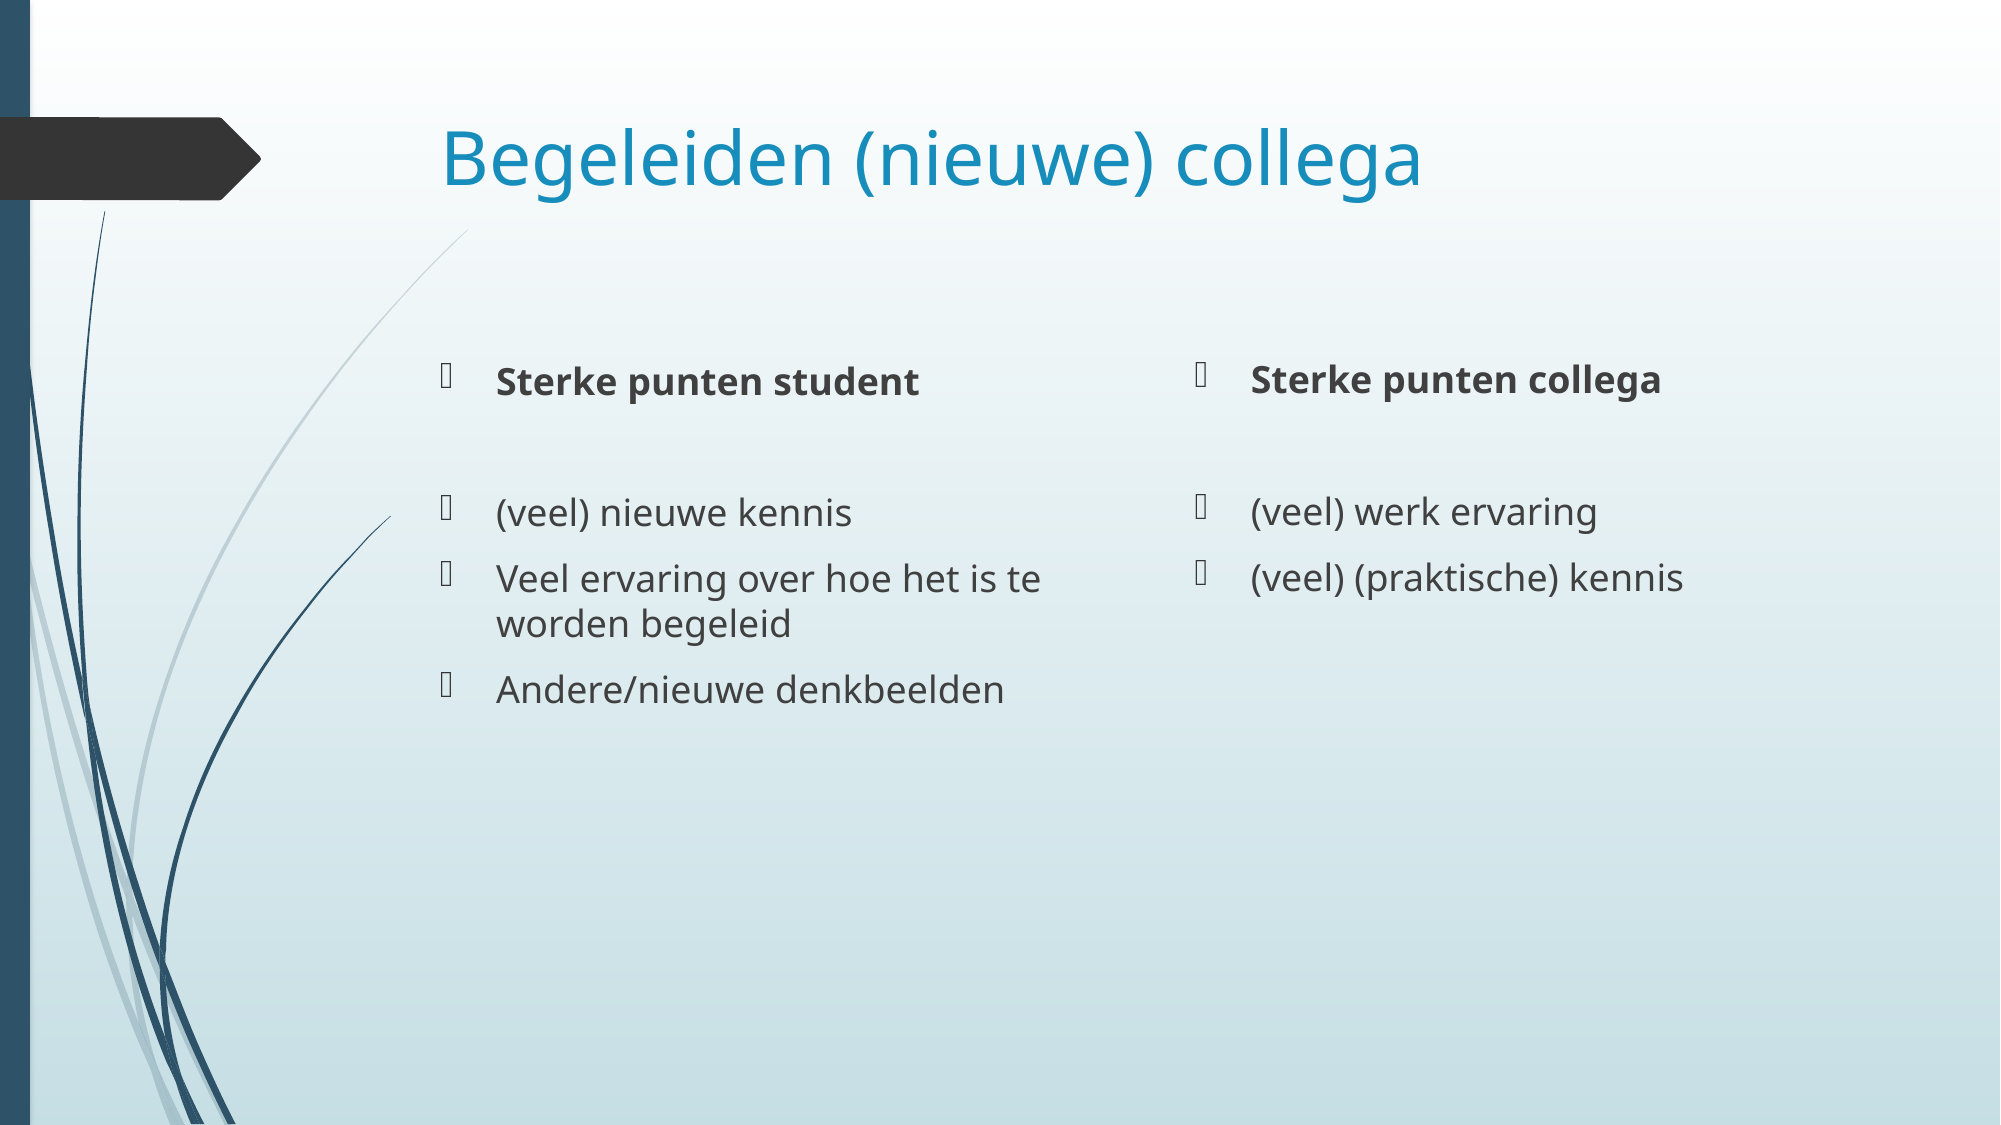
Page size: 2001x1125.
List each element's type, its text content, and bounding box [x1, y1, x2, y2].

list Sterke punten student (veel) nieuwe kennis Veel ervaring over hoe het is te worden begeleid Andere/nieuwe denkbeelden [424, 350, 1133, 970]
title Begeleiden (nieuwe) collega [425, 102, 1888, 313]
list Sterke punten collega (veel) werk ervaring (veel) (praktische) kennis [1179, 348, 1888, 969]
